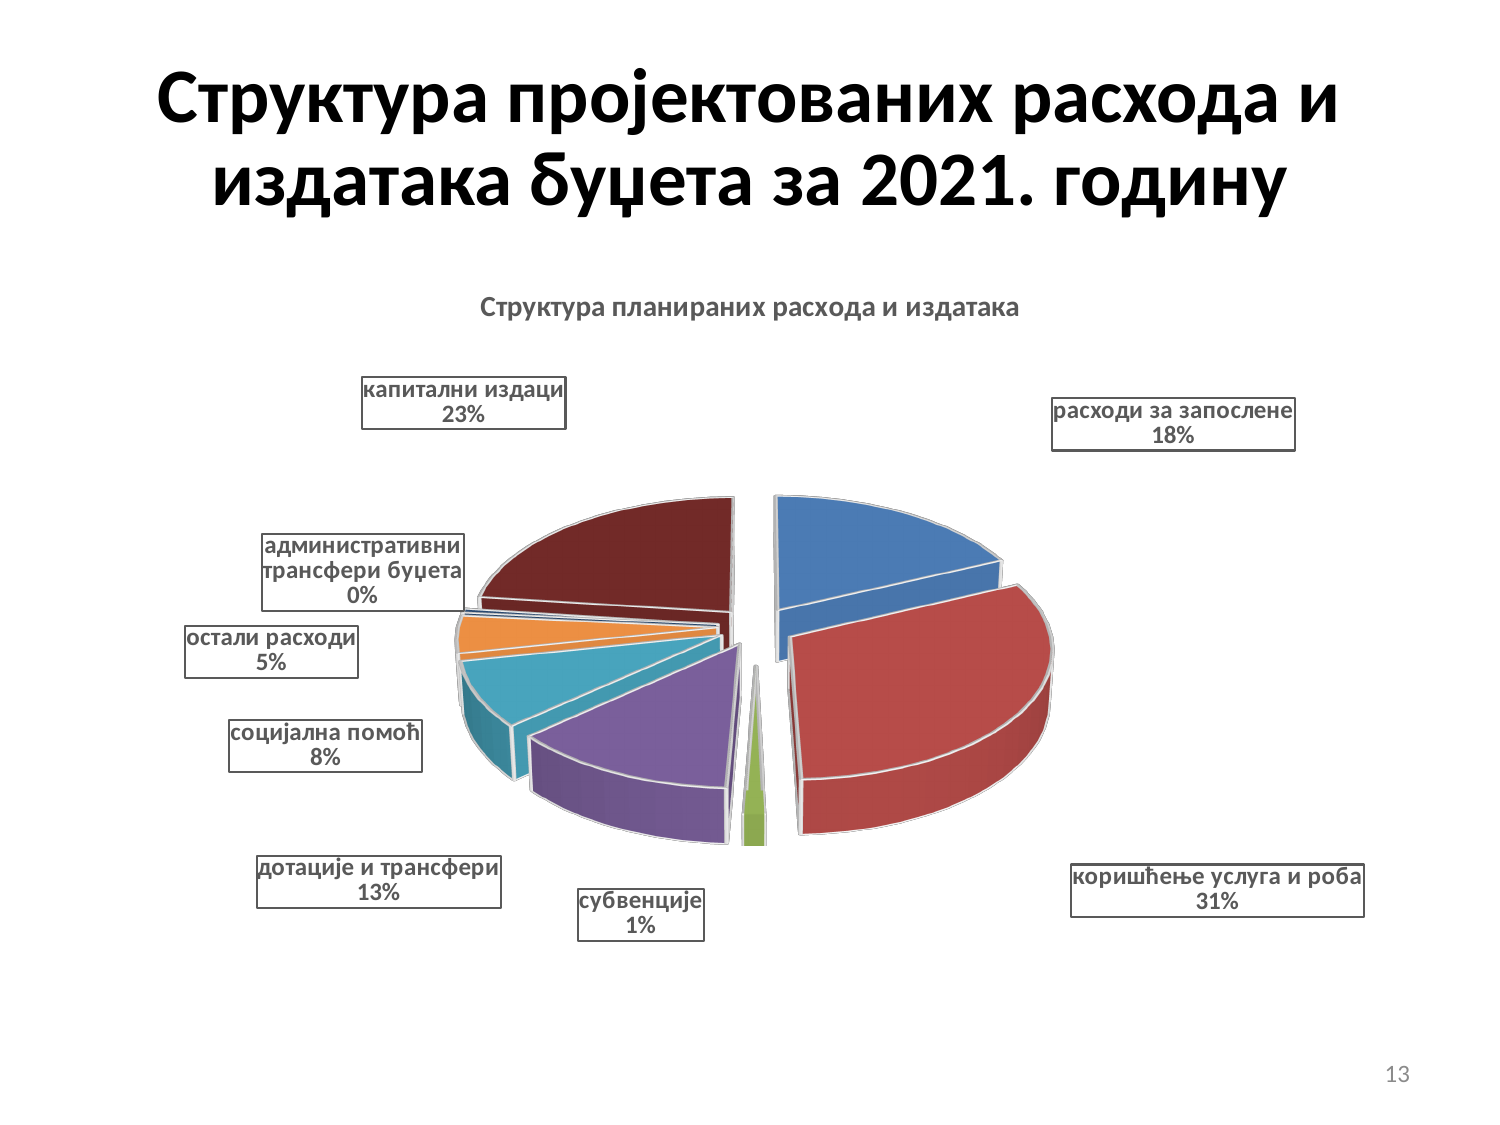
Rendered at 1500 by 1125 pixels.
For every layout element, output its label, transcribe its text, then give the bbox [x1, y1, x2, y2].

chart [74, 262, 1426, 1006]
slide_number 13 [1074, 1042, 1425, 1103]
title Структура пројектованих расхода и издатака буџета за 2021. годину [75, 45, 1425, 233]
